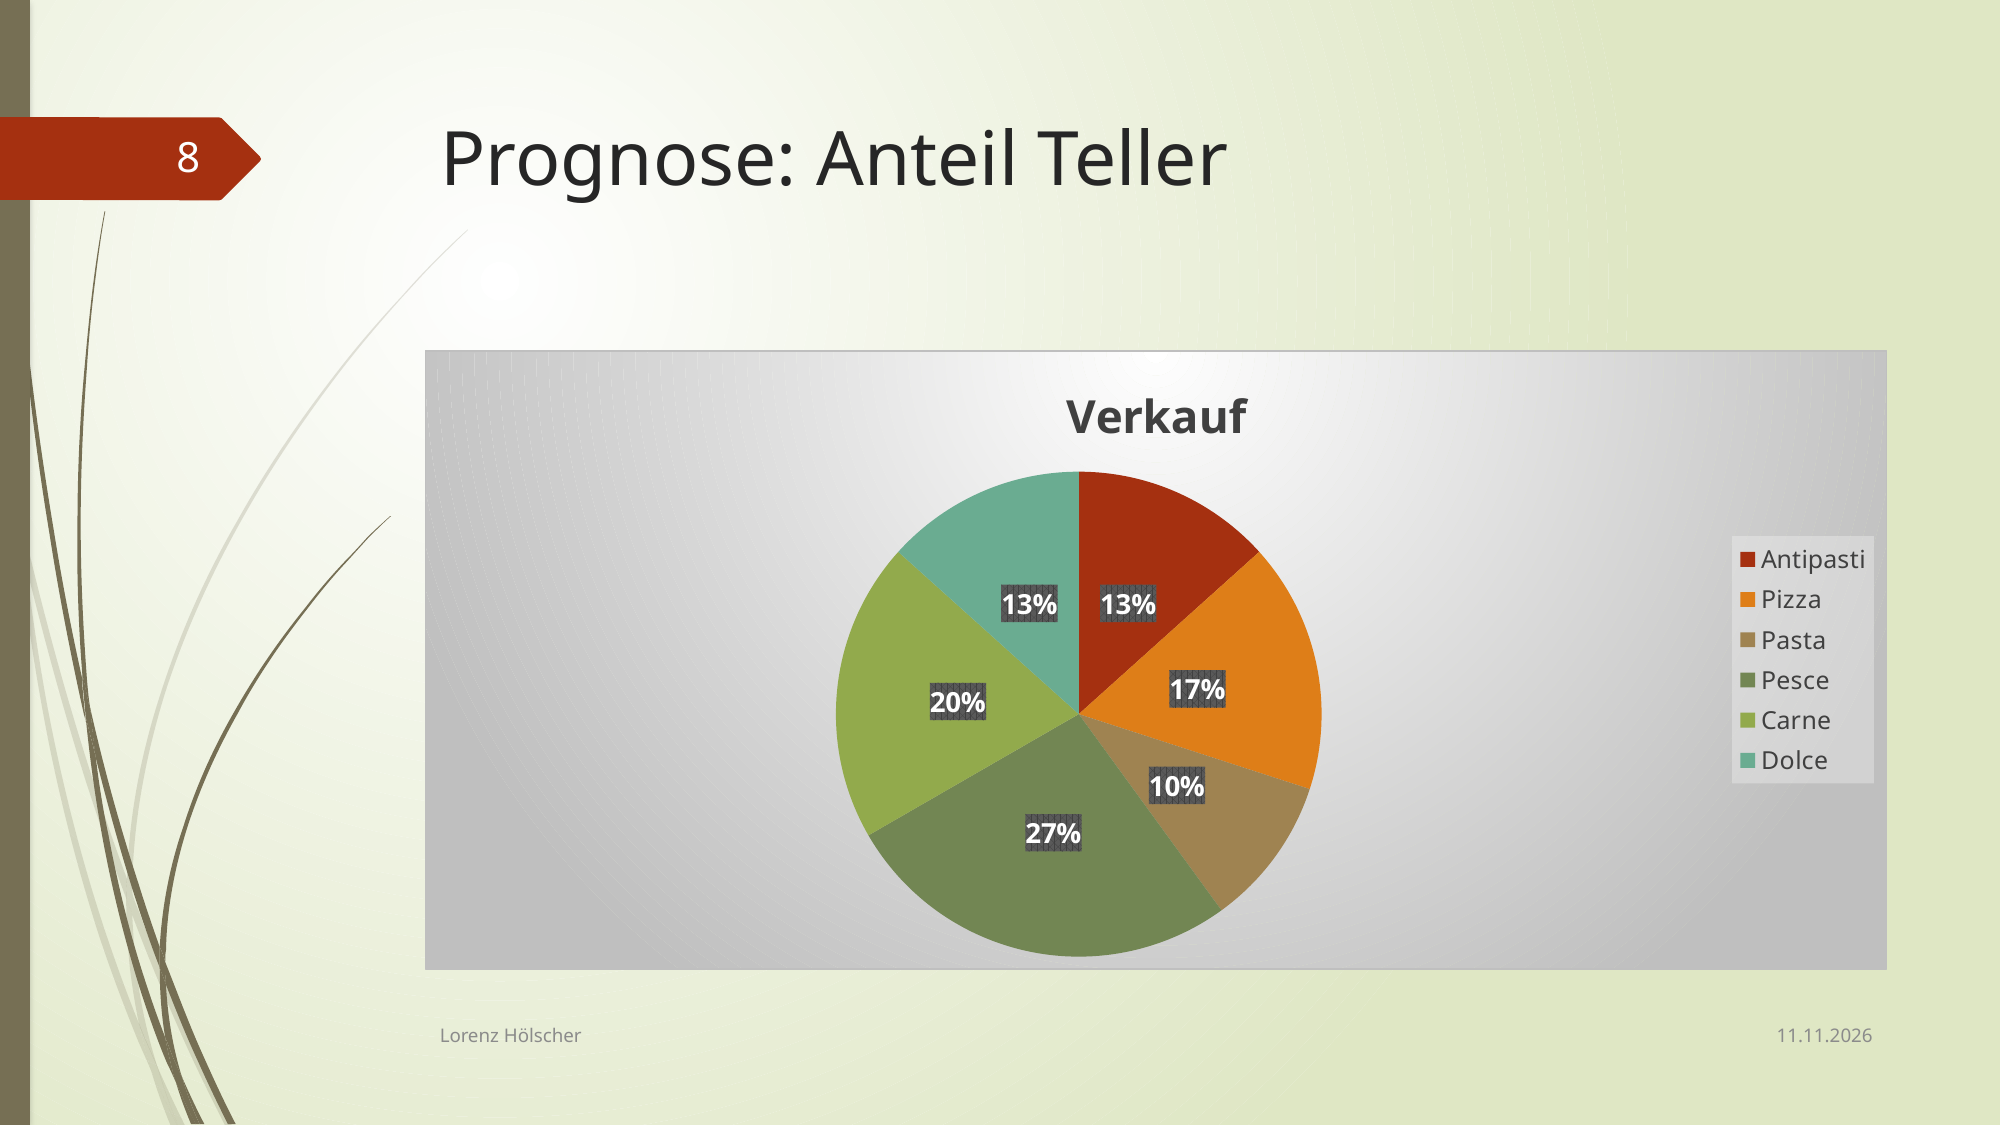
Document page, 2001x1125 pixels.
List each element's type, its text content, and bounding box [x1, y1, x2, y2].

slide_number 8 [87, 129, 216, 190]
title Prognose: Anteil Teller [425, 102, 1888, 313]
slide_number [1699, 1005, 1888, 1067]
footer Lorenz Hölscher [424, 1006, 1675, 1067]
chart [424, 349, 1888, 971]
